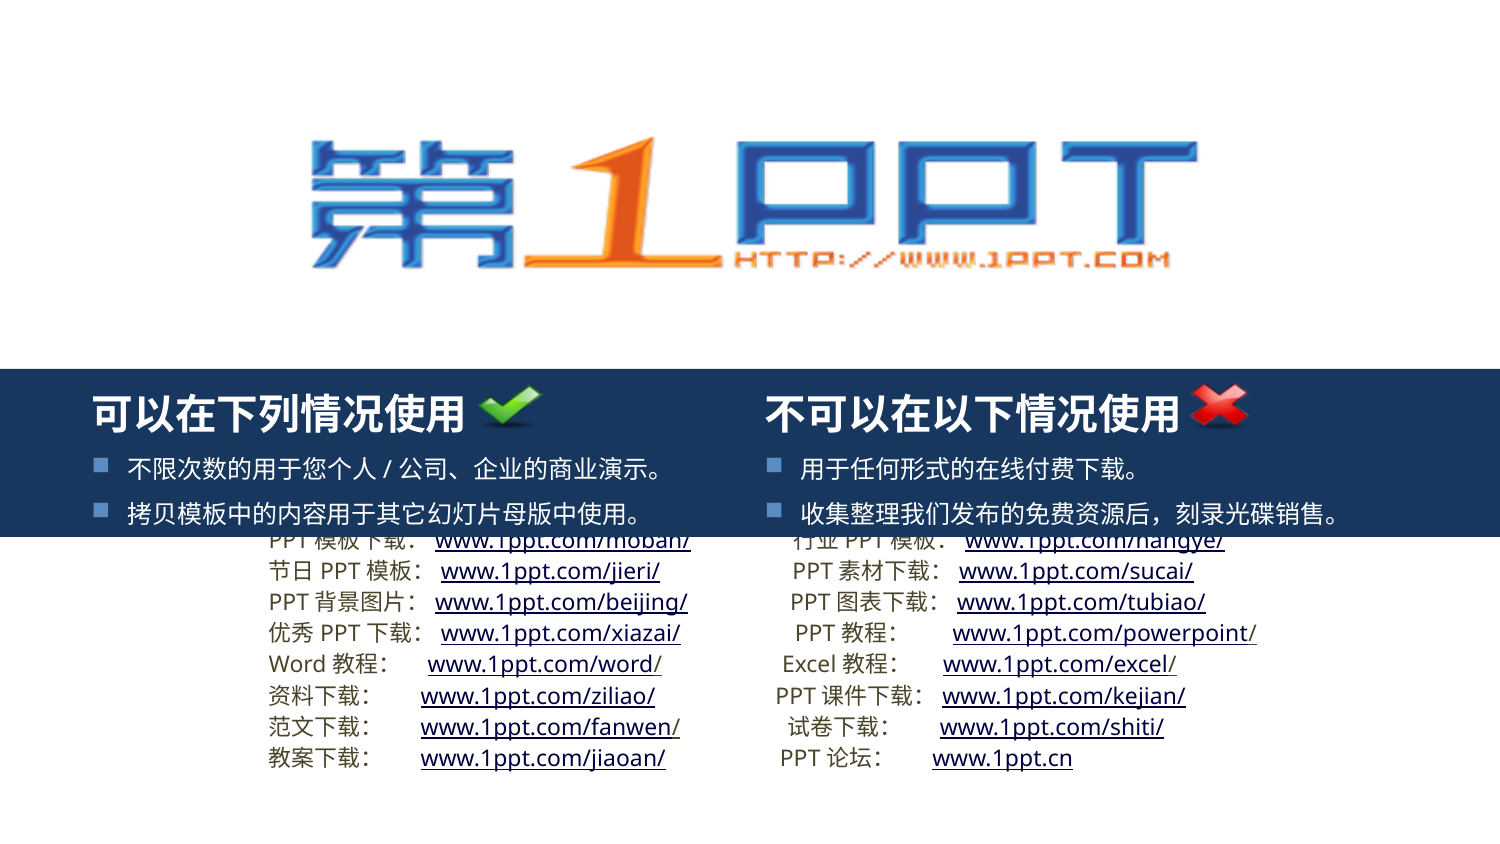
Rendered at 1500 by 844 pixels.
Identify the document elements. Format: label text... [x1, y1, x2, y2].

picture [477, 380, 544, 430]
text_box PPT模板下载：www.1ppt.com/moban/ 行业PPT模板：www.1ppt.com/hangye/ 节日PPT模板：www.1ppt.com/jieri/ PPT素材下载：www.1ppt.com/sucai/ PPT背景图片：www.1ppt.com/beijing/ PPT图表下载：www.1ppt.com/tubiao/ 优秀PPT下载：www.1ppt.com/xiazai/ PPT教程： www.1ppt.com/powerpoint/ Word教程： www.1ppt.com/word/ Excel教程： www.1ppt.com/excel/ 资料下载： www.1ppt.com/ziliao/ PPT课件下载：www.1ppt.com/kejian/ 范文下载： www.1ppt.com/fanwen/ 试卷下载： www.1ppt.com/shiti/ 教案下载： www.1ppt.com/jiaoan/ PPT论坛： www.1ppt.cn [252, 572, 1315, 756]
picture [1186, 380, 1252, 430]
text_box [1252, 368, 1500, 537]
text_box [0, 368, 477, 537]
text_box 可以在下列情况使用 不限次数的用于您个人/公司、企业的商业演示。 拷贝模板中的内容用于其它幻灯片母版中使用。 [76, 381, 750, 581]
picture [134, 38, 1400, 369]
text_box 不可以在以下情况使用 用于任何形式的在线付费下载。 收集整理我们发布的免费资源后，刻录光碟销售。 [750, 381, 1424, 572]
